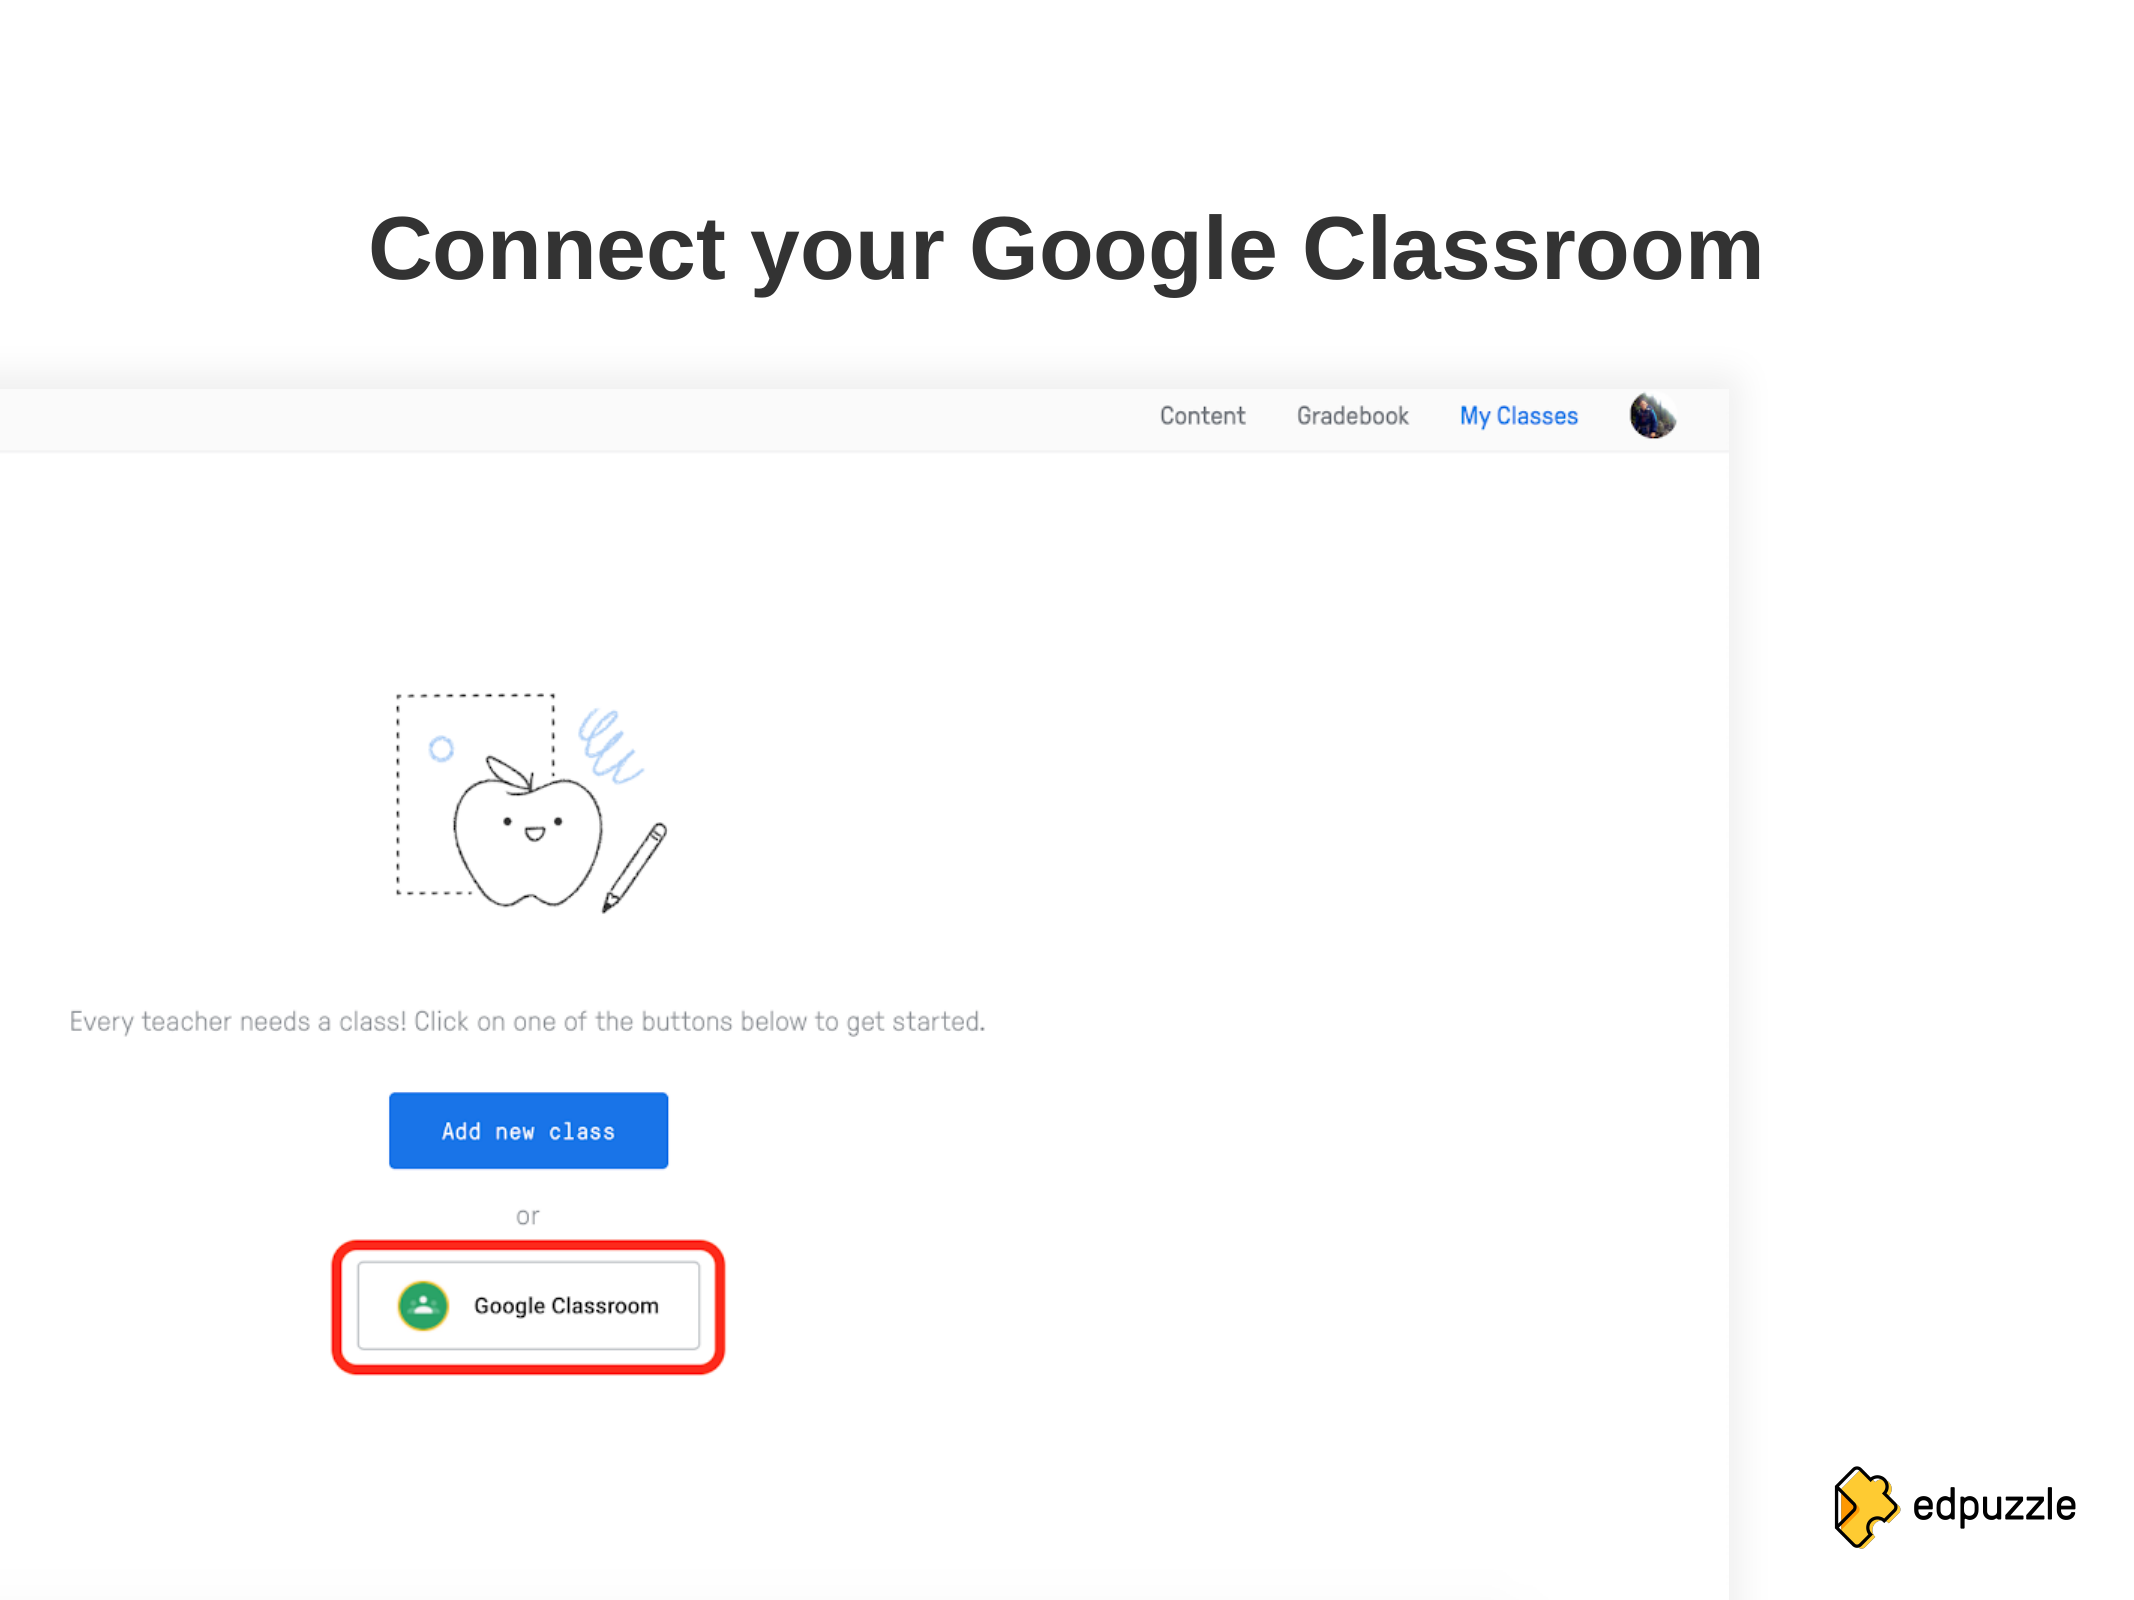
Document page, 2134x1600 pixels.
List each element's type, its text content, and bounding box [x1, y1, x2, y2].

text_box Connect your Google Classroom [216, 181, 1917, 306]
picture [0, 389, 1729, 1600]
picture [1790, 1432, 2121, 1581]
